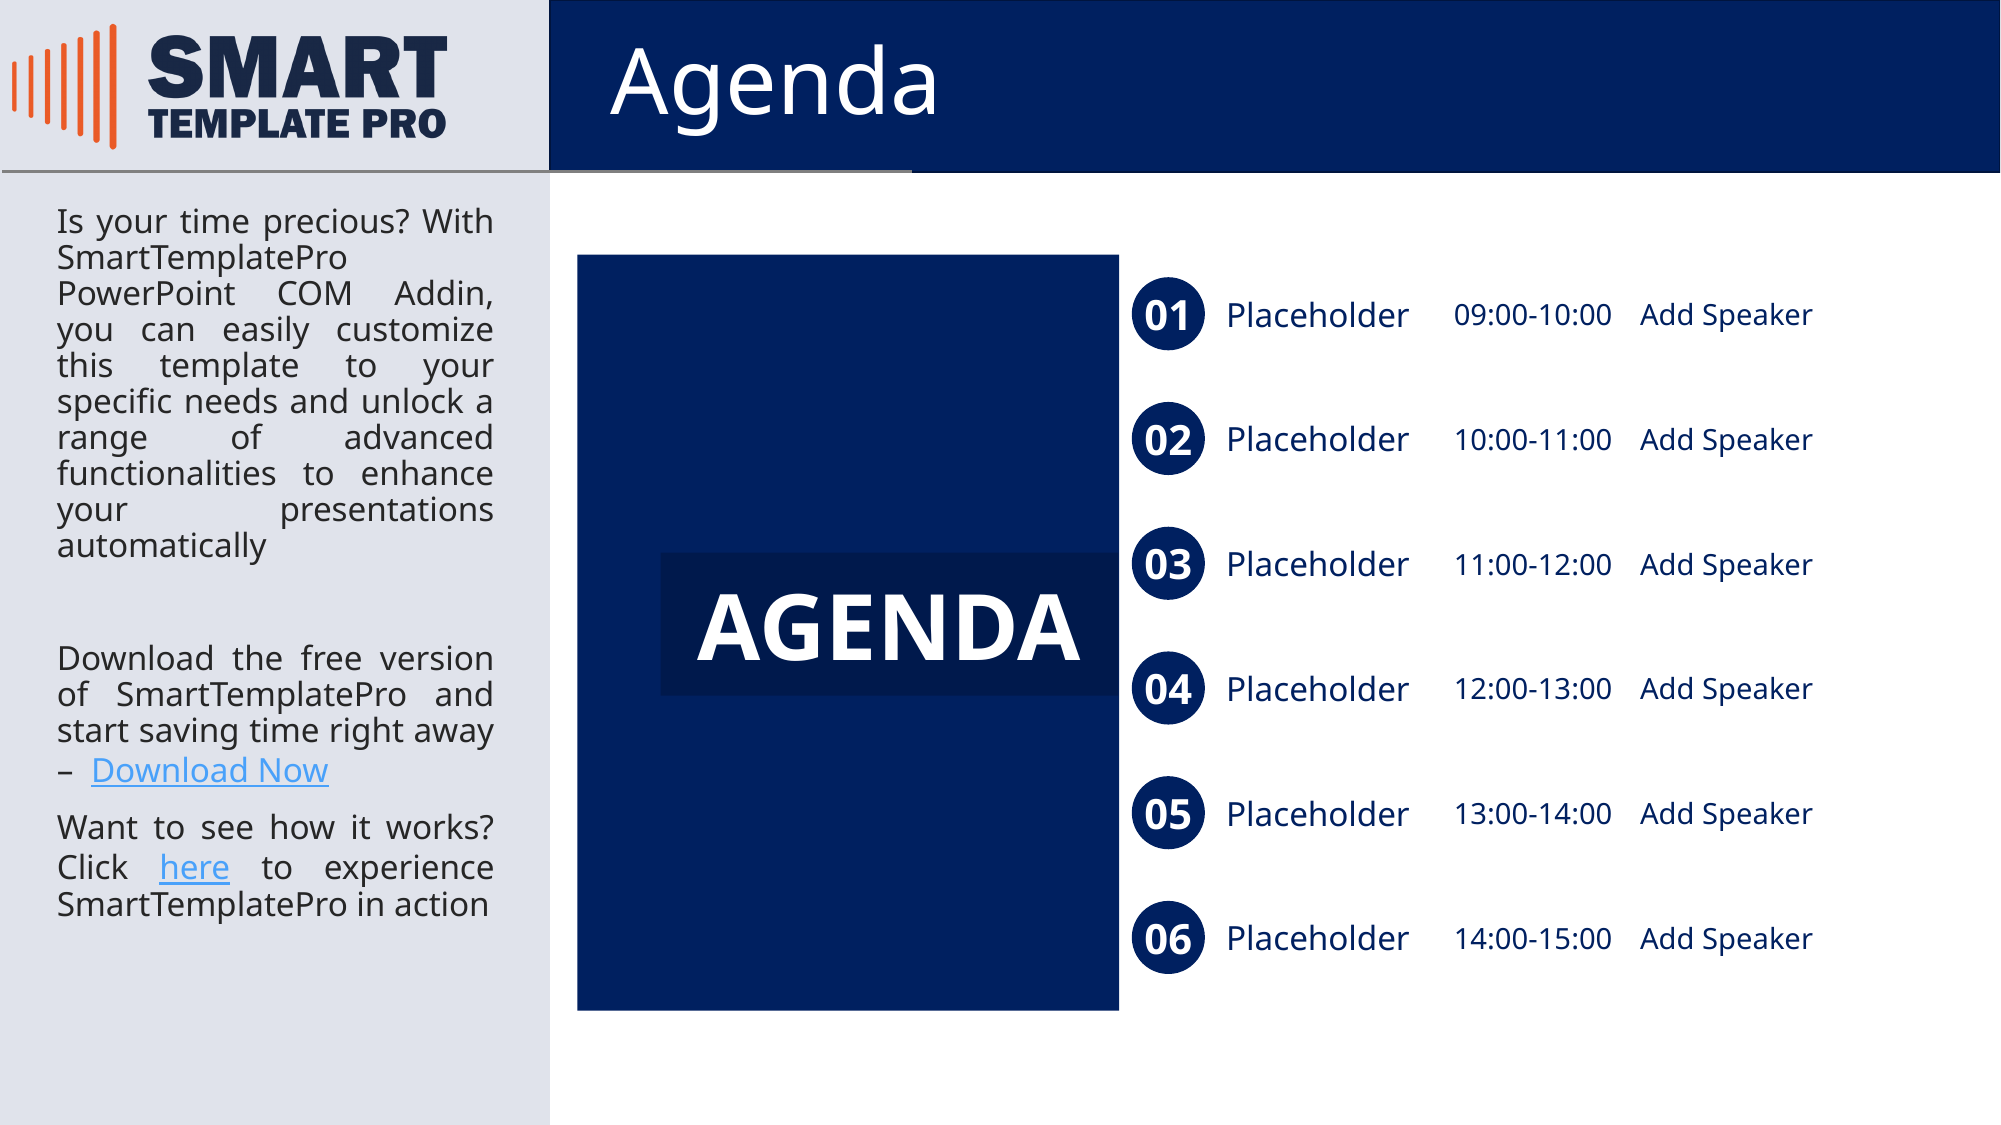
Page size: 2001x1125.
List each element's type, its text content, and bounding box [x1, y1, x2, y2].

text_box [577, 251, 1931, 1011]
text_box Agenda [595, 4, 1999, 165]
picture [0, 13, 459, 158]
text_box Is your time precious? With SmartTemplatePro PowerPoint COM Addin, you can easily customize this template to your specific needs and unlock a range of advanced functionalities to enhance your presentations automatically Download the free version of SmartTemplatePro and start saving time right away – Download Now Want to see how it works? Click here to experience SmartTemplatePro in action [41, 197, 510, 1065]
